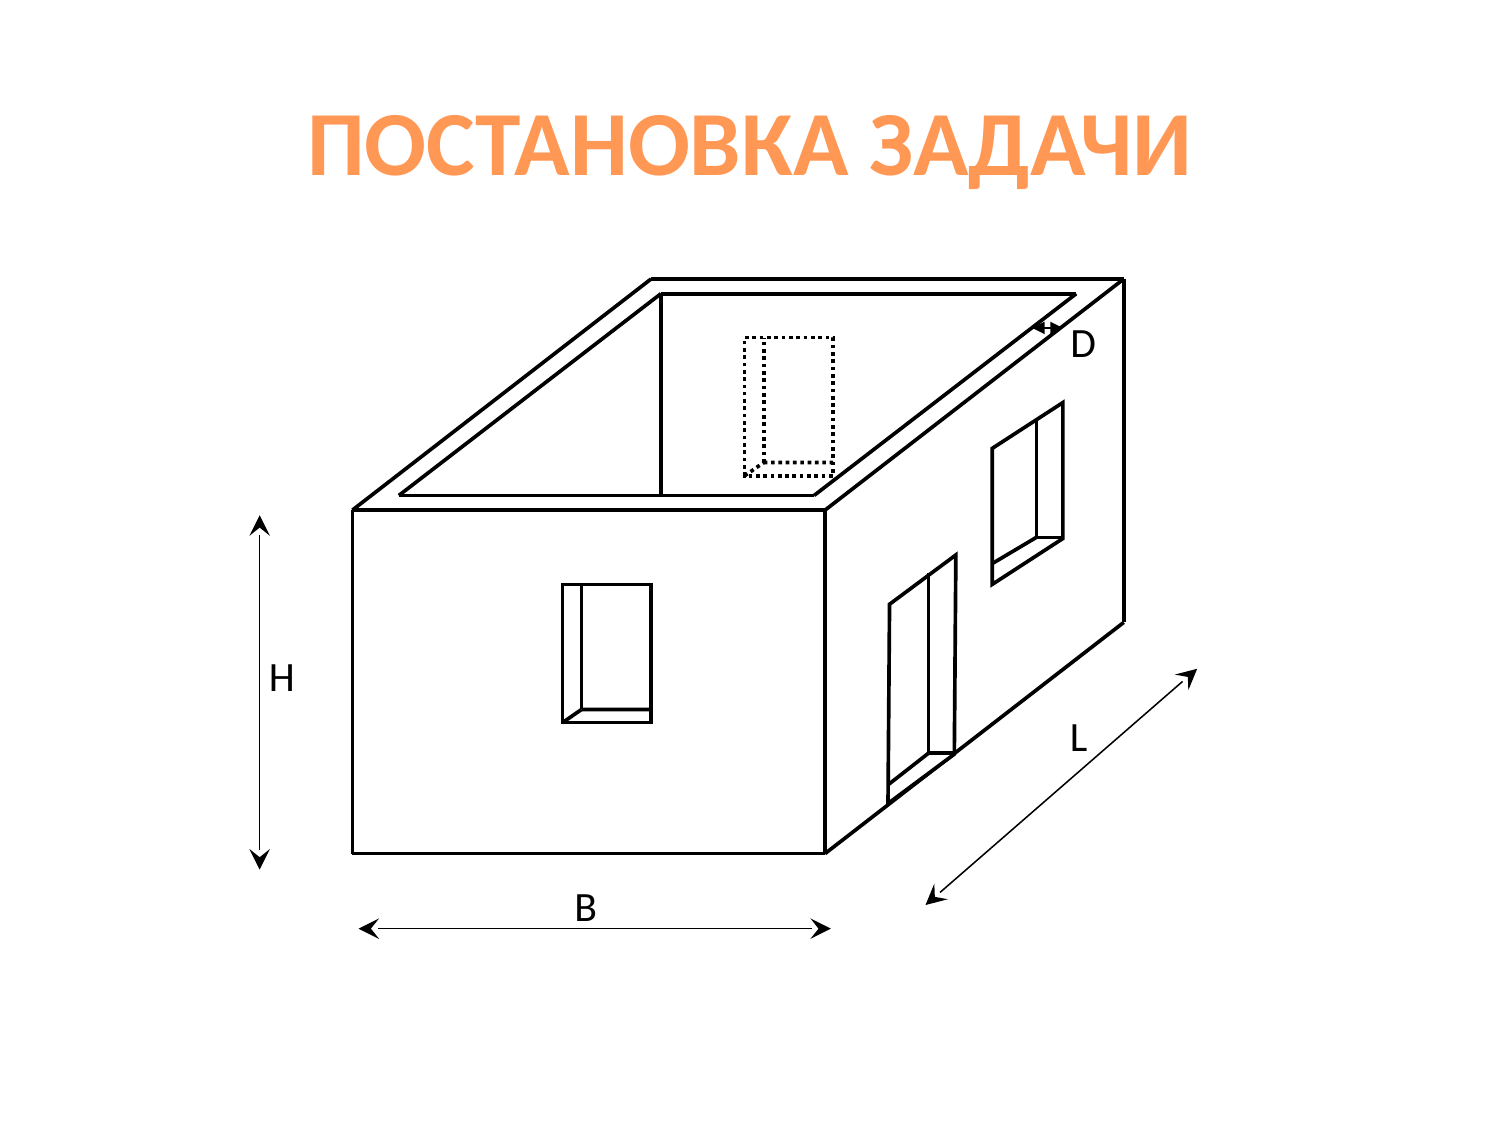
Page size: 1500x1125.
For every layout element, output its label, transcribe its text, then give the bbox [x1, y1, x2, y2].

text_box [253, 278, 1198, 934]
title ПОСТАНОВКА ЗАДАЧИ [75, 45, 1425, 233]
